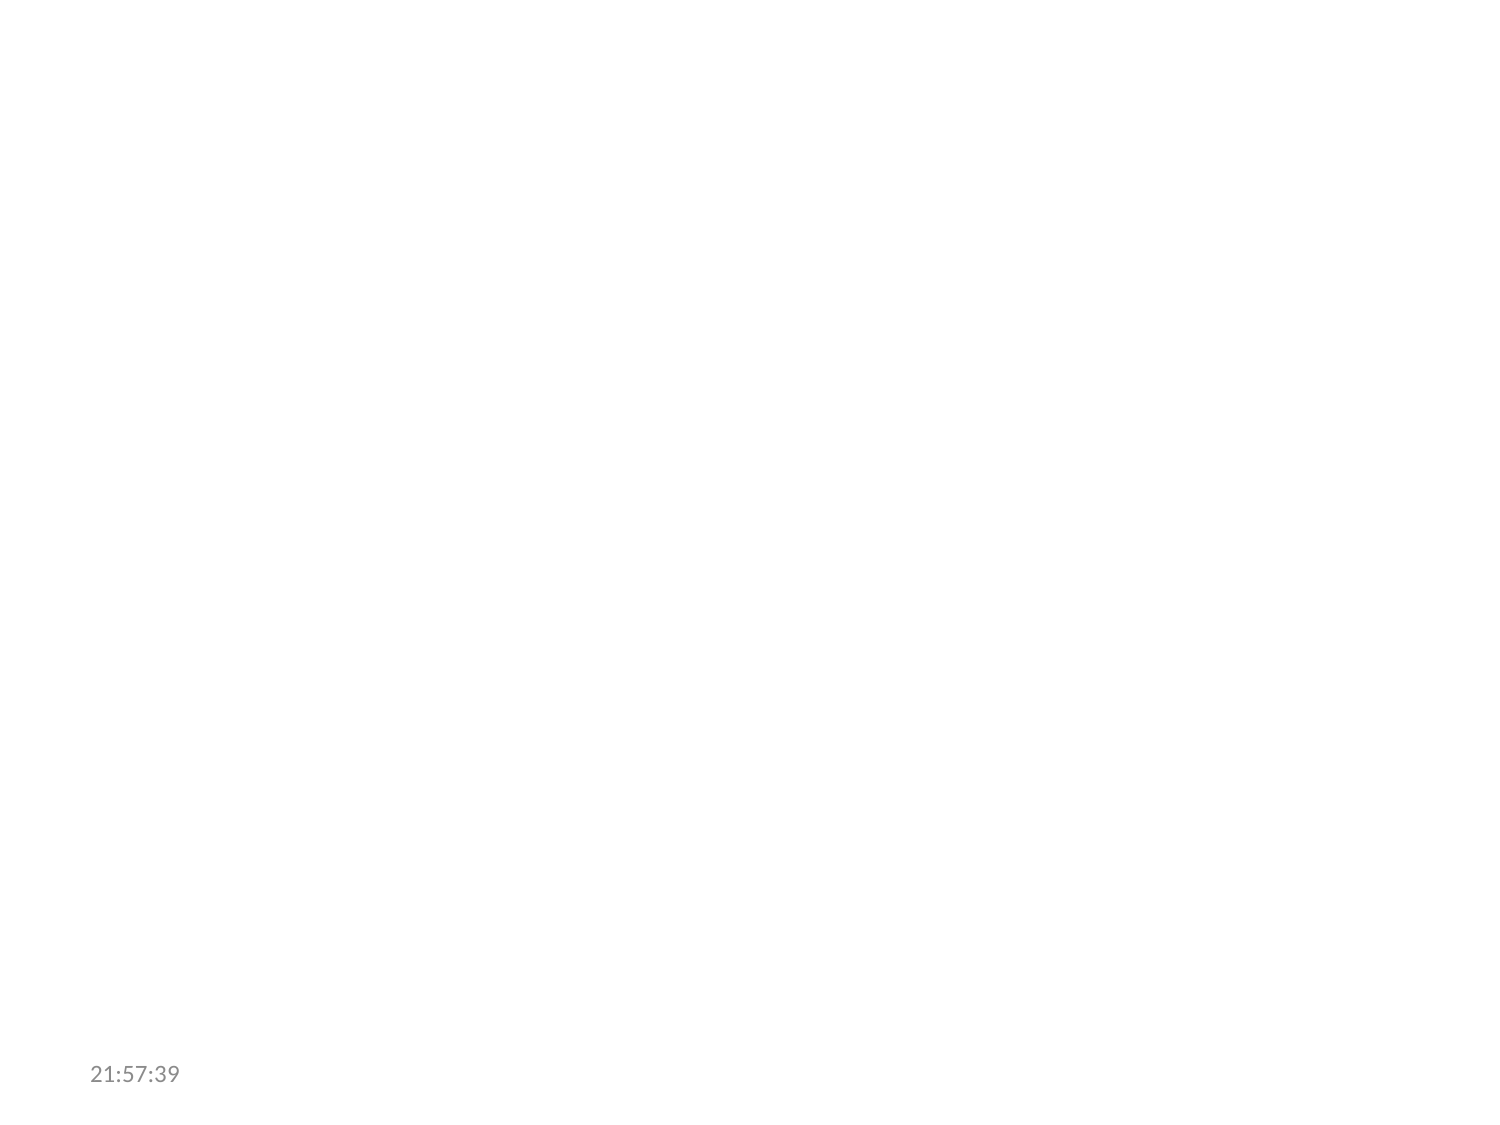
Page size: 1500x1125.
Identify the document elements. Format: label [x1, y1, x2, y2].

slide_number [75, 1042, 425, 1103]
